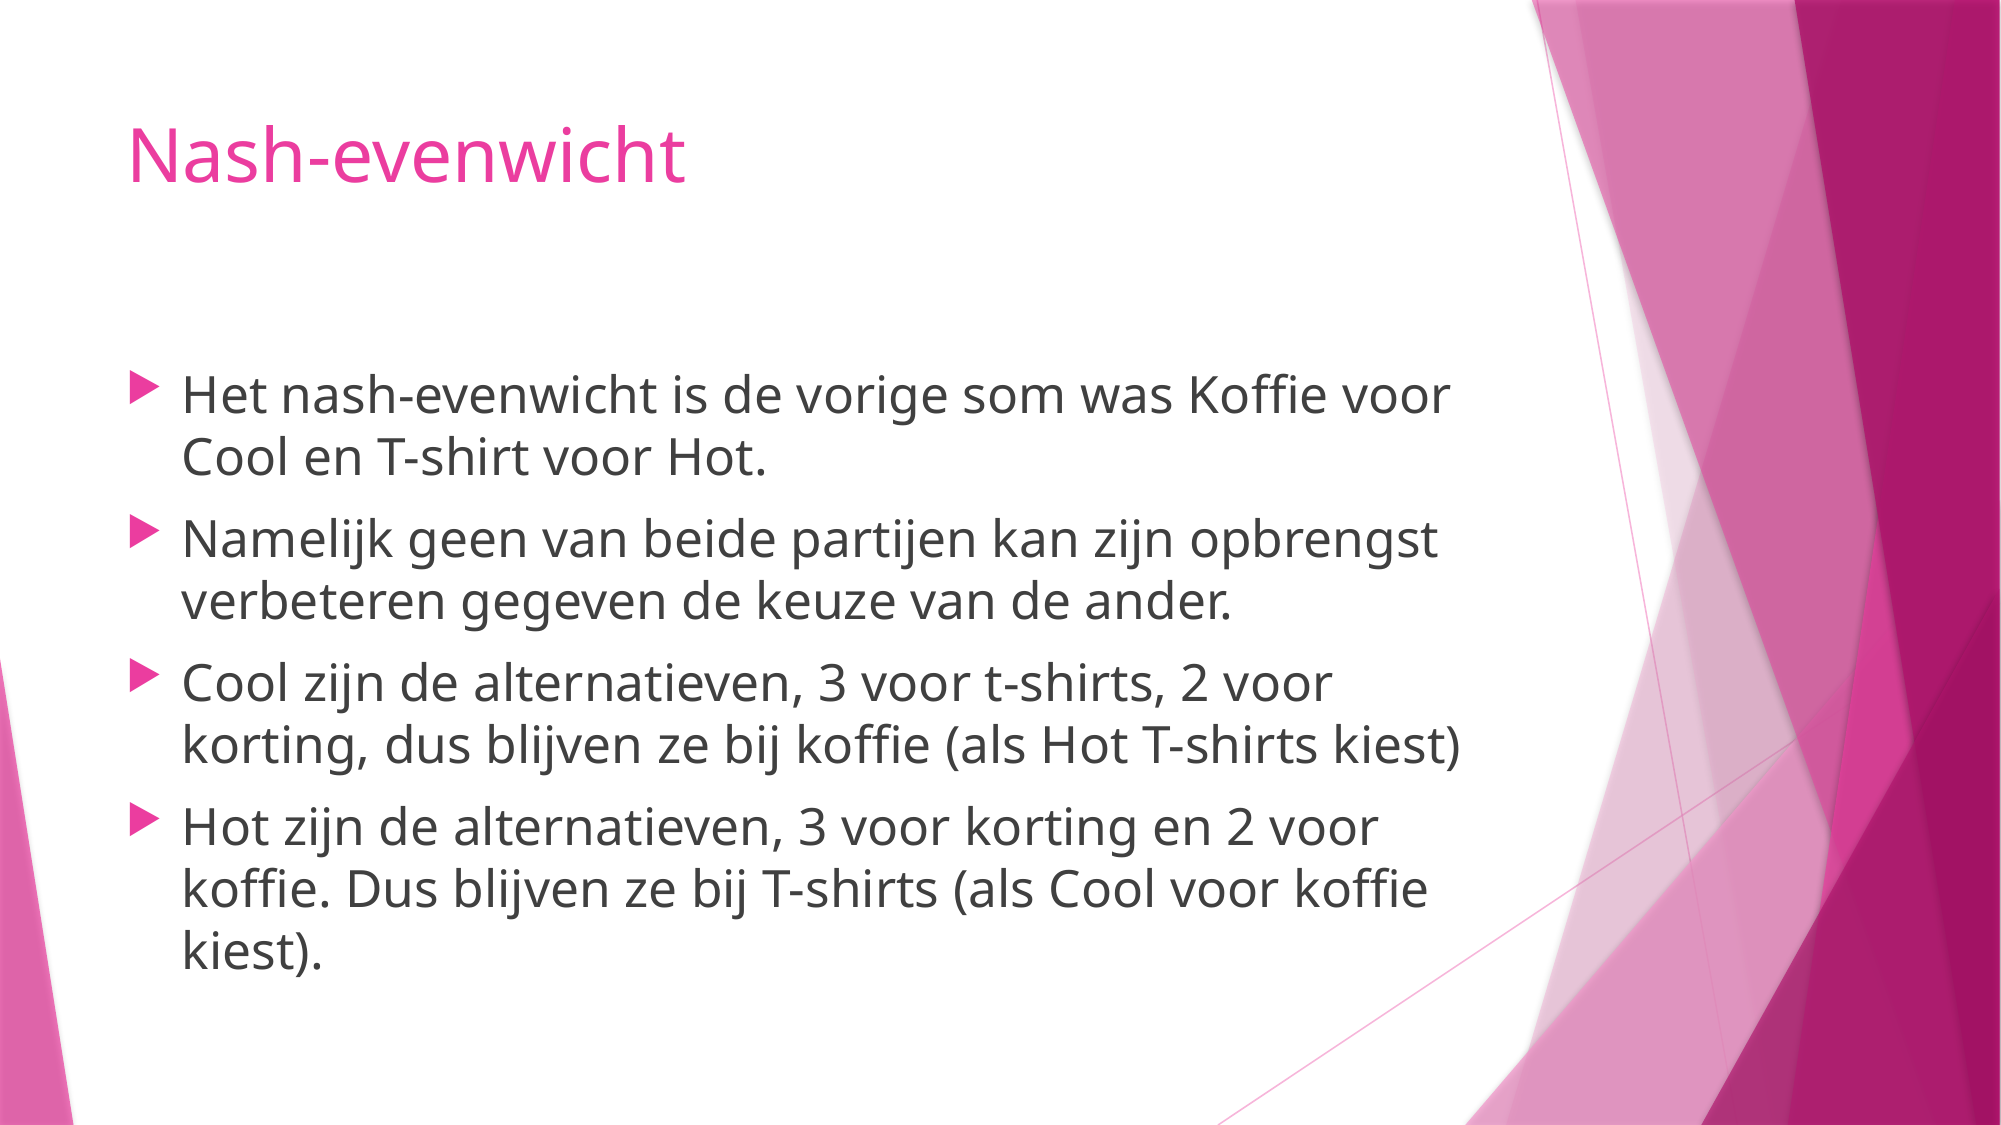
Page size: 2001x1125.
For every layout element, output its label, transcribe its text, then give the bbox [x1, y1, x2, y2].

list Het nash-evenwicht is de vorige som was Koffie voor Cool en T-shirt voor Hot. Namelijk geen van beide partijen kan zijn opbrengst verbeteren gegeven de keuze van de ander. Cool zijn de alternatieven, 3 voor t-shirts, 2 voor korting, dus blijven ze bij koffie (als Hot T-shirts kiest) Hot zijn de alternatieven, 3 voor korting en 2 voor koffie. Dus blijven ze bij T-shirts (als Cool voor koffie kiest). [111, 354, 1522, 992]
title Nash-evenwicht [111, 99, 1522, 317]
